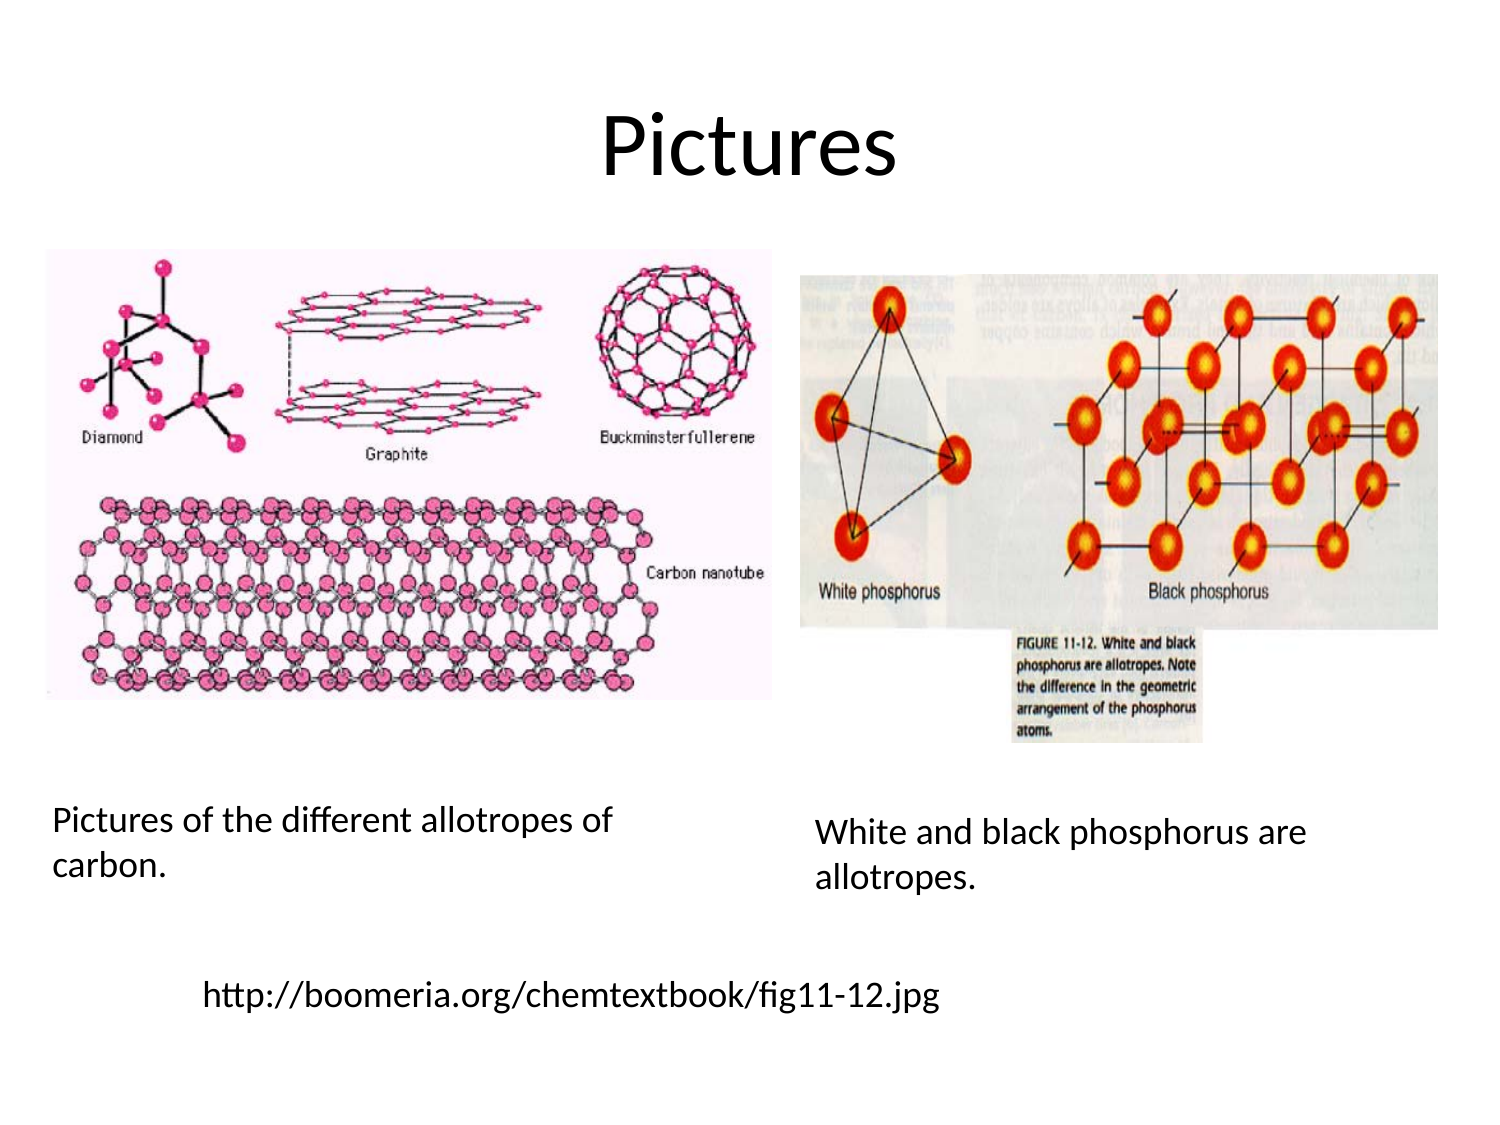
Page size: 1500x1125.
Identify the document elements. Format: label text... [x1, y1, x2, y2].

title Pictures [75, 45, 1425, 233]
text_box http://boomeria.org/chemtextbook/fig11-12.jpg [187, 962, 1275, 1023]
list jkb [75, 262, 1425, 1005]
text_box White and black phosphorus are allotropes. [799, 799, 1388, 905]
picture [37, 249, 772, 701]
text_box Pictures of the different allotropes of carbon. [37, 787, 650, 893]
picture [799, 274, 1438, 743]
